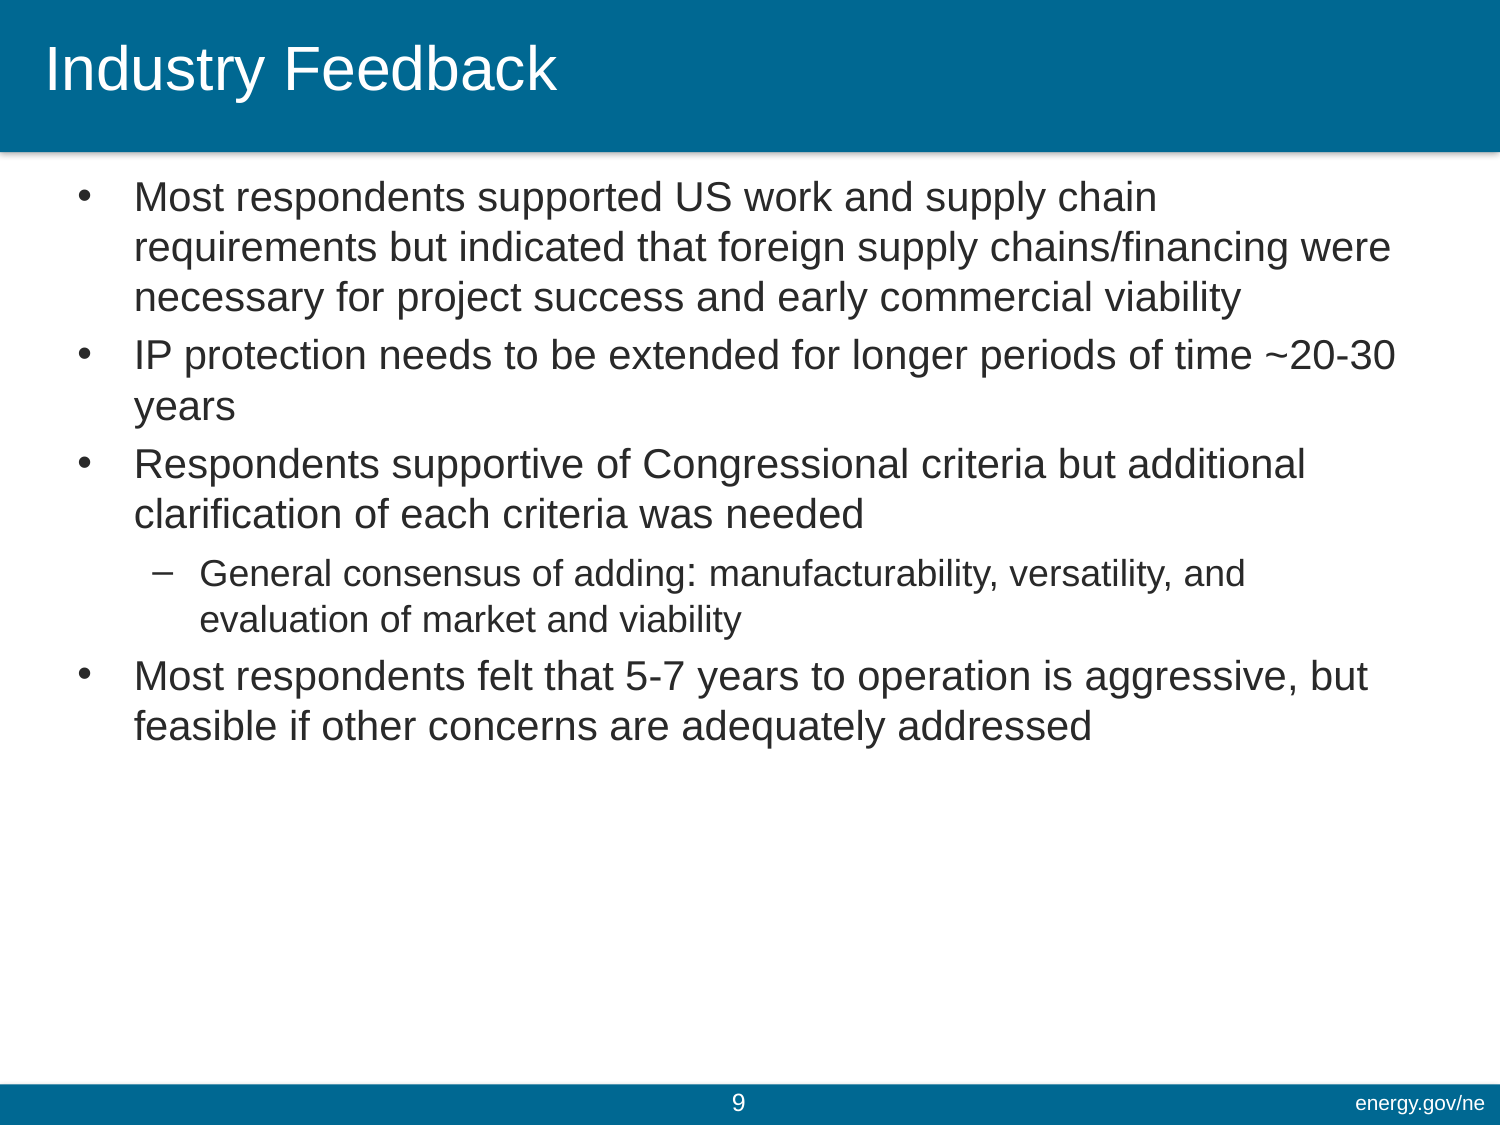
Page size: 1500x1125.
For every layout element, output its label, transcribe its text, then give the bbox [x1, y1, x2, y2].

title Industry Feedback [28, 0, 959, 149]
list Most respondents supported US work and supply chain requirements but indicated that foreign supply chains/financing were necessary for project success and early commercial viability IP protection needs to be extended for longer periods of time ~20-30 years Respondents supportive of Congressional criteria but additional clarification of each criteria was needed General consensus of adding: manufacturability, versatility, and evaluation of market and viability Most respondents felt that 5-7 years to operation is aggressive, but feasible if other concerns are adequately addressed [62, 162, 1413, 792]
